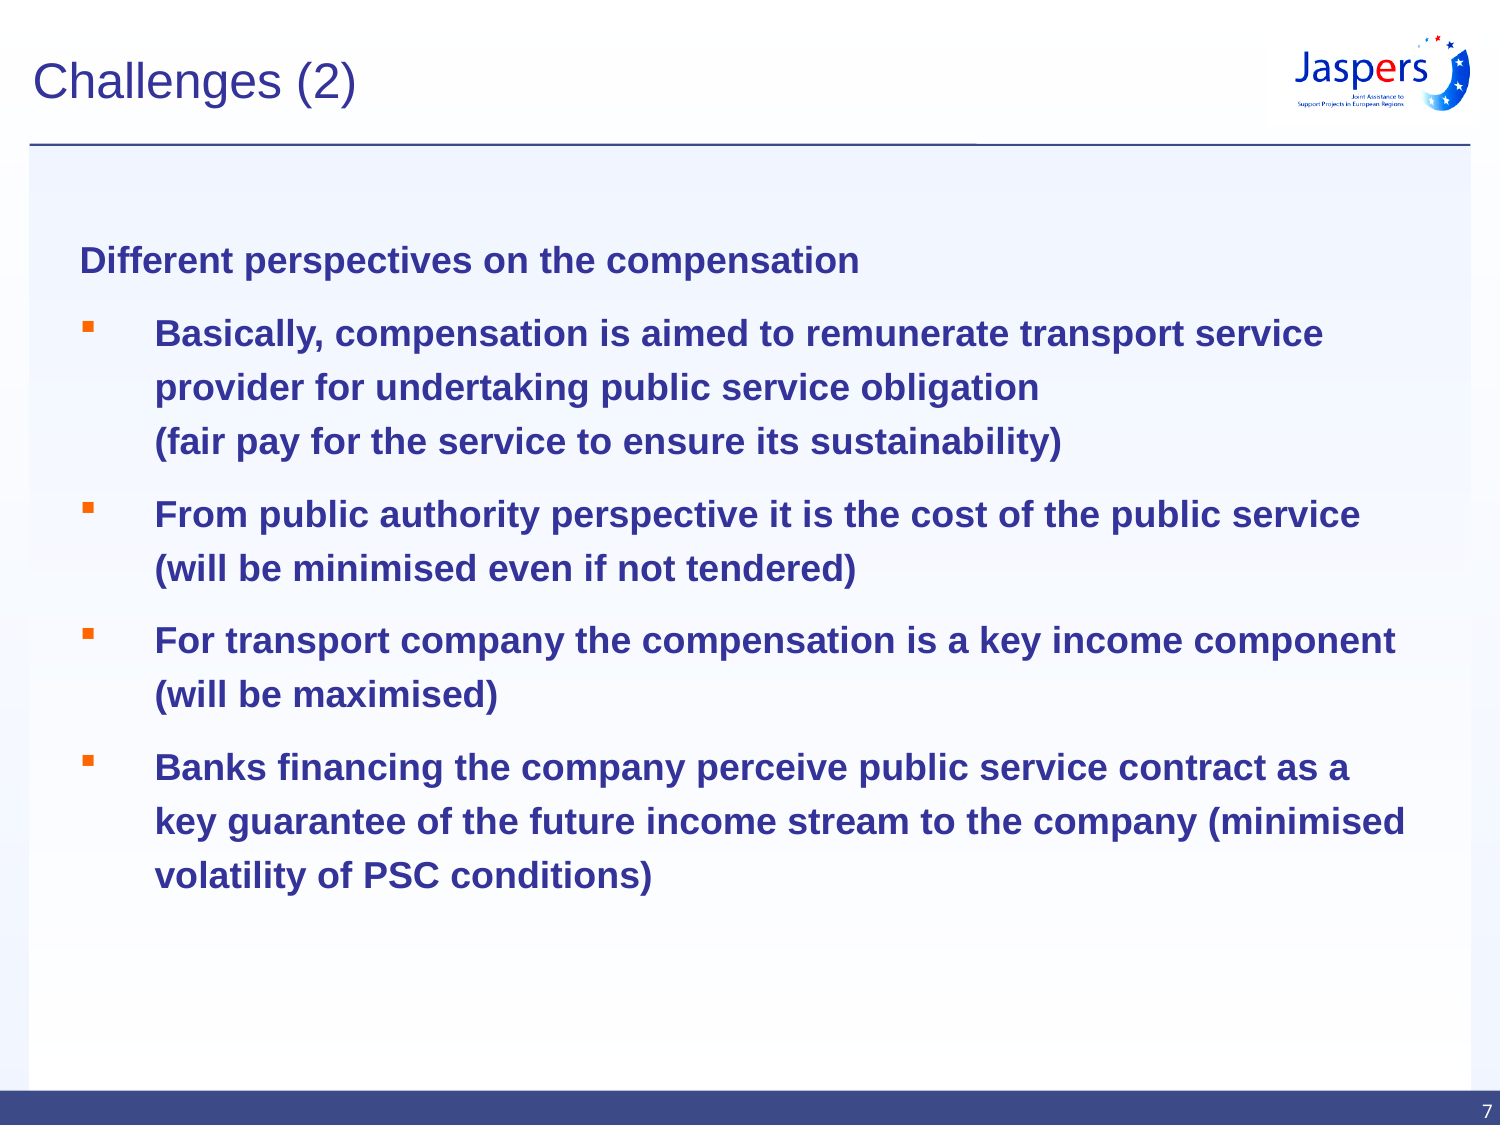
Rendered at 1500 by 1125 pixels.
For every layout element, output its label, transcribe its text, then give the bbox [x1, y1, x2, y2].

slide_number 7 [1195, 1091, 1500, 1125]
text_box Different perspectives on the compensation Basically, compensation is aimed to remunerate transport service provider for undertaking public service obligation (fair pay for the service to ensure its sustainability) From public authority perspective it is the cost of the public service (will be minimised even if not tendered) For transport company the compensation is a key income component (will be maximised) Banks financing the company perceive public service contract as a key guarantee of the future income stream to the company (minimised volatility of PSC conditions) [64, 219, 1424, 904]
title Challenges (2) [17, 7, 1500, 149]
